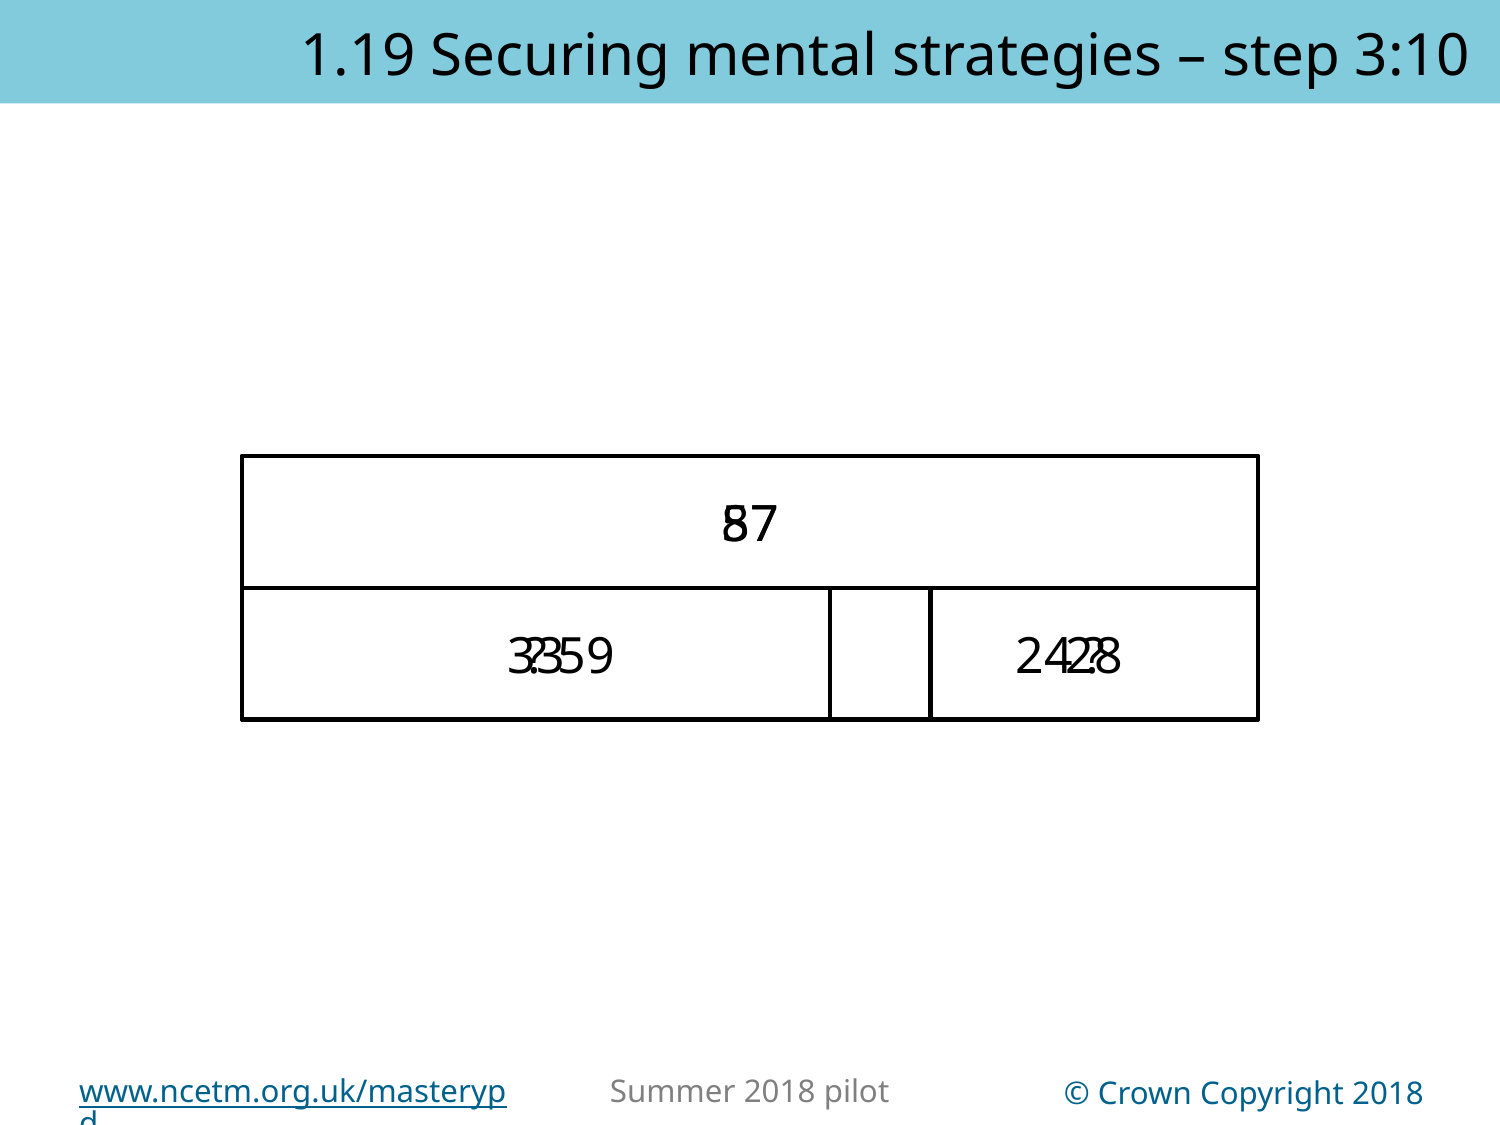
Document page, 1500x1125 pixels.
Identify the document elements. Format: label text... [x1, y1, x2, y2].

list 1.19 Securing mental strategies – step 3:10 [0, 0, 1500, 104]
text_box 57 [685, 484, 815, 560]
text_box 33 [471, 615, 601, 691]
text_box [242, 456, 1258, 587]
text_box [242, 587, 830, 720]
text_box [830, 587, 1258, 720]
